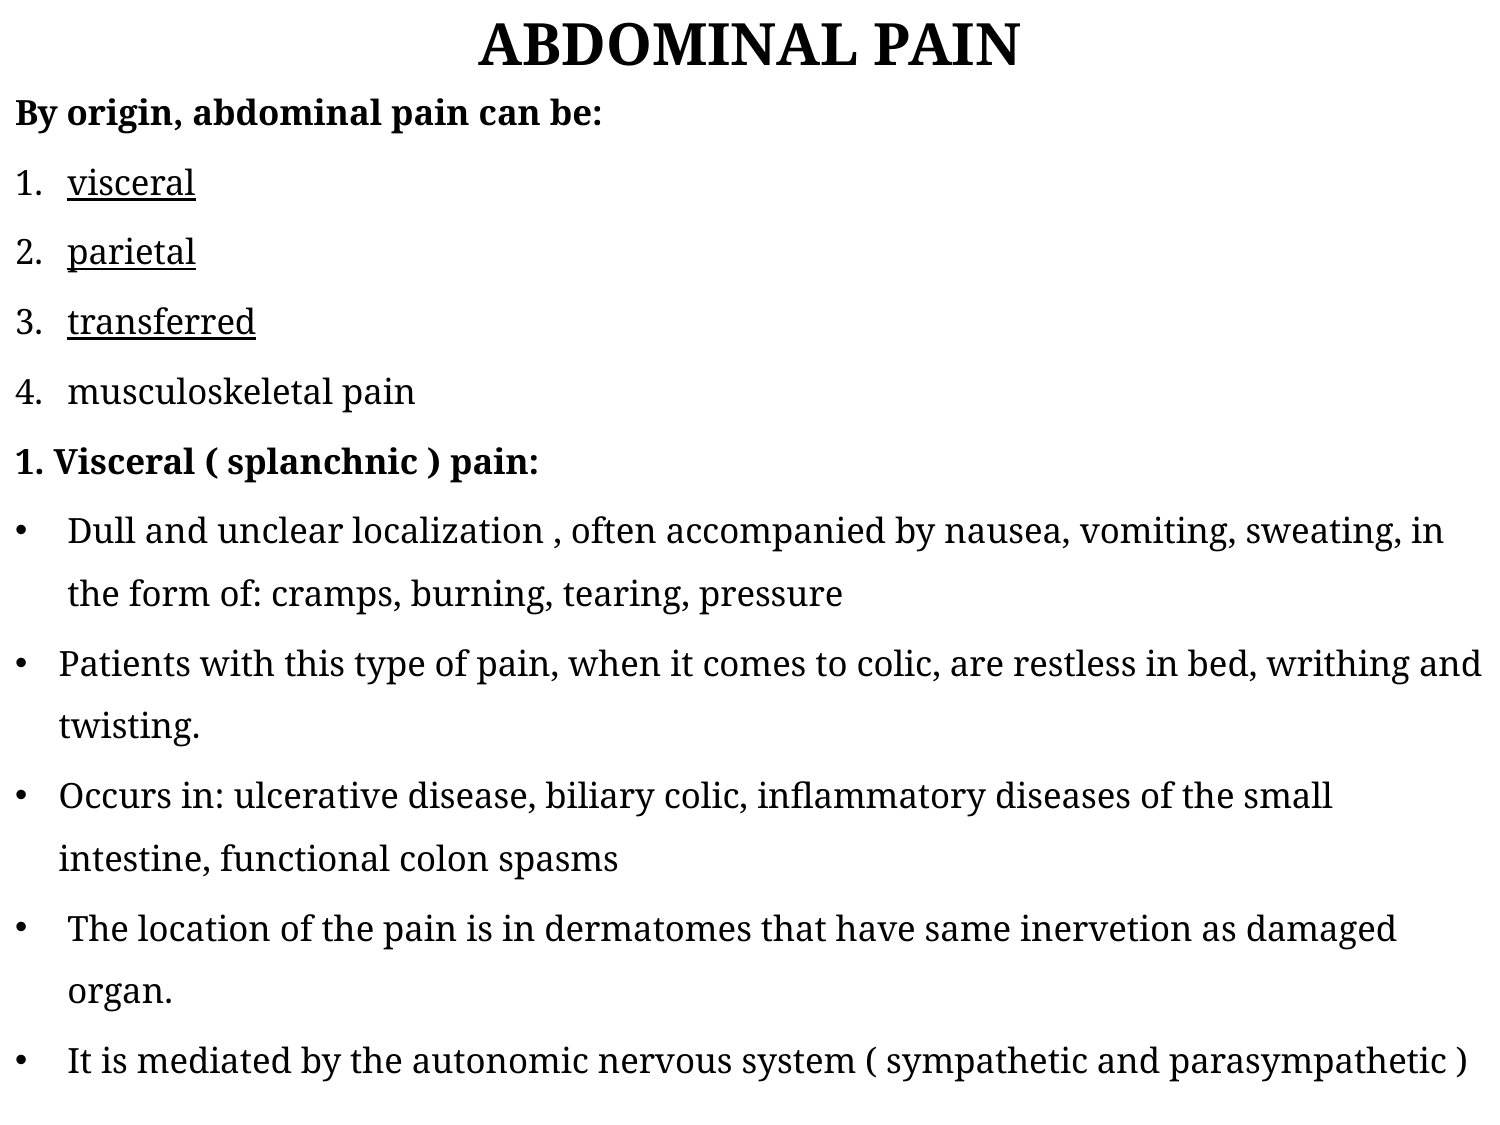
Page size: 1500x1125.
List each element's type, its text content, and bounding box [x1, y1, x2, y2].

title ABDOMINAL PAIN [75, 0, 1425, 62]
list By origin, abdominal pain can be: visceral parietal transferred musculoskeletal pain 1. Visceral ( splanchnic ) pain: Dull and unclear localization , often accompanied by nausea, vomiting, sweating, in the form of: cramps, burning, tearing, pressure Patients with this type of pain, when it comes to colic, are restless in bed, writhing and twisting. Occurs in: ulcerative disease, biliary colic, inflammatory diseases of the small intestine, functional colon spasms The location of the pain is in dermatomes that have same inervetion as damaged organ. It is mediated by the autonomic nervous system ( sympathetic and parasympathetic ) [0, 62, 1500, 1113]
